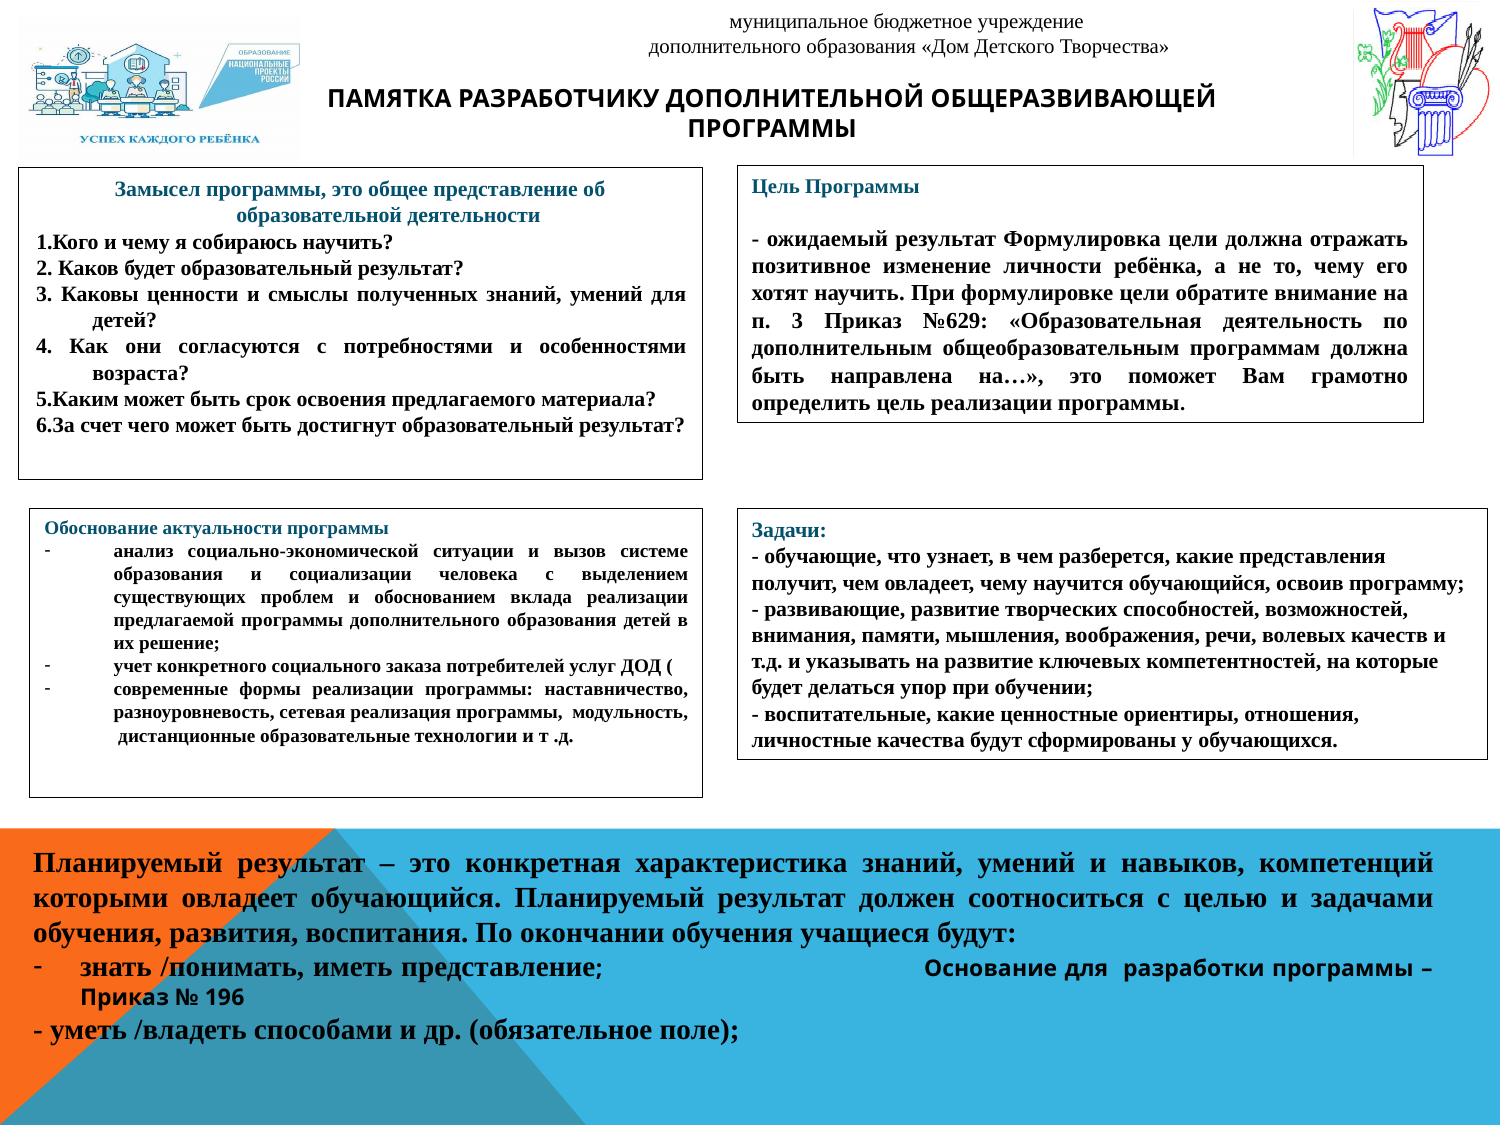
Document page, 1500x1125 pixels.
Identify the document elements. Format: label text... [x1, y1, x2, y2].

text_box Цель Программы - ожидаемый результат Формулировка цели должна отражать позитивное изменение личности ребёнка, а не то, чему его хотят научить. При формулировке цели обратите внимание на п. 3 Приказ №629: «Образовательная деятельность по дополнительным общеобразовательным программам должна быть направлена на…», это поможет Вам грамотно определить цель реализации программы. [736, 165, 1424, 423]
picture [1352, 1, 1495, 166]
picture [18, 15, 301, 166]
list Обоснование актуальности программы анализ социально-экономической ситуации и вызов системе образования и социализации человека с выделением существующих проблем и обоснованием вклада реализации предлагаемой программы дополнительного образования детей в их решение; учет конкретного социального заказа потребителей услуг ДОД ( современные формы реализации программы: наставничество, разноуровневость, сетевая реализация программы, модульность, дистанционные образовательные технологии и т .д. [29, 508, 703, 798]
title Памятка разработчику дополнительной общеразвивающей программы [305, 67, 1285, 158]
text_box Планируемый результат – это конкретная характеристика знаний, умений и навыков, компетенций которыми овладеет обучающийся. Планируемый результат должен соотноситься с целью и задачами обучения, развития, воспитания. По окончании обучения учащиеся будут: знать /понимать, иметь представление; Основание для разработки программы – Приказ № 196 - уметь /владеть способами и др. (обязательное поле); [18, 835, 1450, 1088]
text_box Задачи: - обучающие, что узнает, в чем разберется, какие представления получит, чем овладеет, чему научится обучающийся, освоив программу; - развивающие, развитие творческих способностей, возможностей, внимания, памяти, мышления, воображения, речи, волевых качеств и т.д. и указывать на развитие ключевых компетентностей, на которые будет делаться упор при обучении; - воспитательные, какие ценностные ориентиры, отношения, личностные качества будут сформированы у обучающихся. [736, 508, 1487, 759]
text_box муниципальное бюджетное учреждение дополнительного образования «Дом Детского Творчества» [567, 0, 1251, 65]
list Замысел программы, это общее представление об образовательной деятельности 1.Кого и чему я собираюсь научить? 2. Каков будет образовательный результат? 3. Каковы ценности и смыслы полученных знаний, умений для детей? 4. Как они согласуются с потребностями и особенностями возраста? 5.Каким может быть срок освоения предлагаемого материала? 6.За счет чего может быть достигнут образовательный результат? [18, 167, 703, 480]
